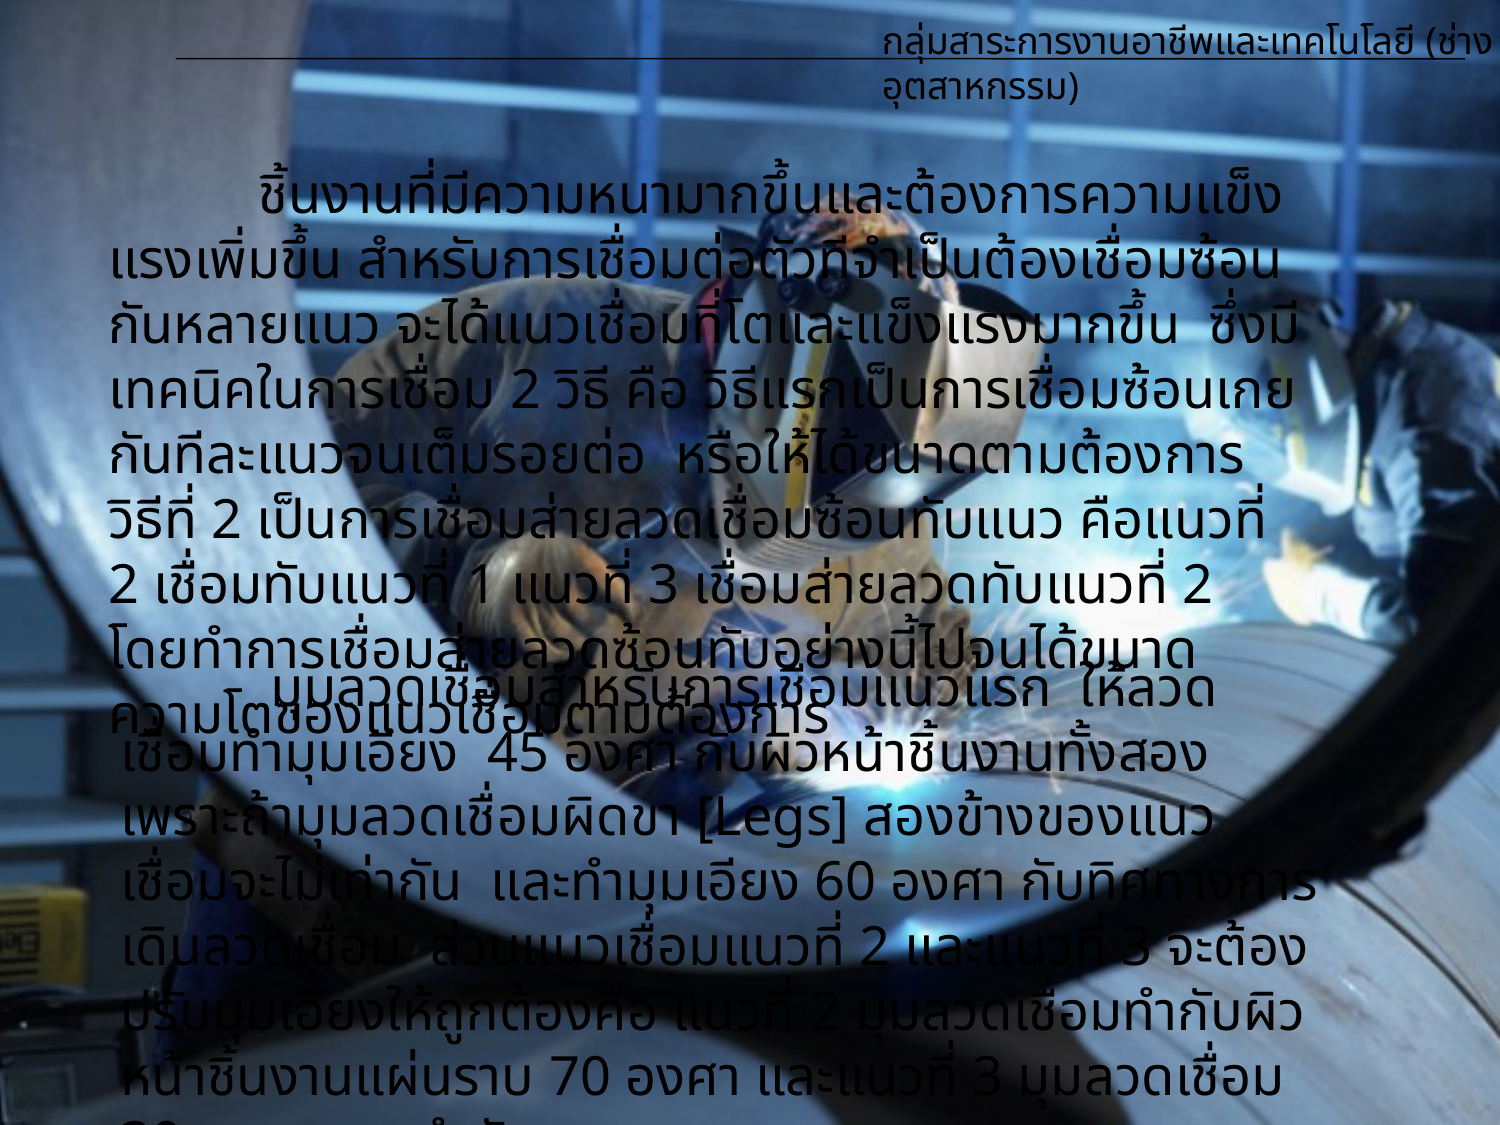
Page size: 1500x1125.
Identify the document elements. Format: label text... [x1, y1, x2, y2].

text_box กลุ่มสาระการงานอาชีพและเทคโนโลยี (ช่างอุตสาหกรรม) [867, 9, 1500, 115]
text_box ชิ้นงานที่มีความหนามากขึ้นและต้องการความแข็งแรงเพิ่มขึ้น สำหรับการเชื่อมต่อตัวทีจำเป็นต้องเชื่อมซ้อนกันหลายแนว จะได้แนวเชื่อมที่โตและแข็งแรงมากขึ้น ซึ่งมีเทคนิคในการเชื่อม 2 วิธี คือ วิธีแรกเป็นการเชื่อมซ้อนเกยกันทีละแนวจนเต็มรอยต่อ หรือให้ได้ขนาดตามต้องการ วิธีที่ 2 เป็นการเชื่อมส่ายลวดเชื่อมซ้อนทับแนว คือแนวที่ 2 เชื่อมทับแนวที่ 1 แนวที่ 3 เชื่อมส่ายลวดทับแนวที่ 2 โดยทำการเชื่อมส่ายลวดซ้อนทับอย่างนี้ไปจนได้ขนาดความโตของแนวเชื่อมตามต้องการ [93, 152, 1325, 752]
text_box มุมลวดเชื่อมสำหรับการเชื่อมแนวแรก ให้ลวดเชื่อมทำมุมเอียง 45 องศา กับผิวหน้าชิ้นงานทั้งสอง เพราะถ้ามุมลวดเชื่อมผิดขา [Legs] สองข้างของแนวเชื่อมจะไม่เท่ากัน และทำมุมเอียง 60 องศา กับทิศทางการเดินลวดเชื่อม ส่วนแนวเชื่อมแนวที่ 2 และแนวที่ 3 จะต้องปรับมุมเอียงให้ถูกต้องคือ แนวที่ 2 มุมลวดเชื่อมทำกับผิวหน้าชิ้นงานแผ่นราบ 70 องศา และแนวที่ 3 มุมลวดเชื่อม 30 องศา ตามลำดับ [105, 644, 1336, 1125]
picture [0, 0, 1500, 1125]
